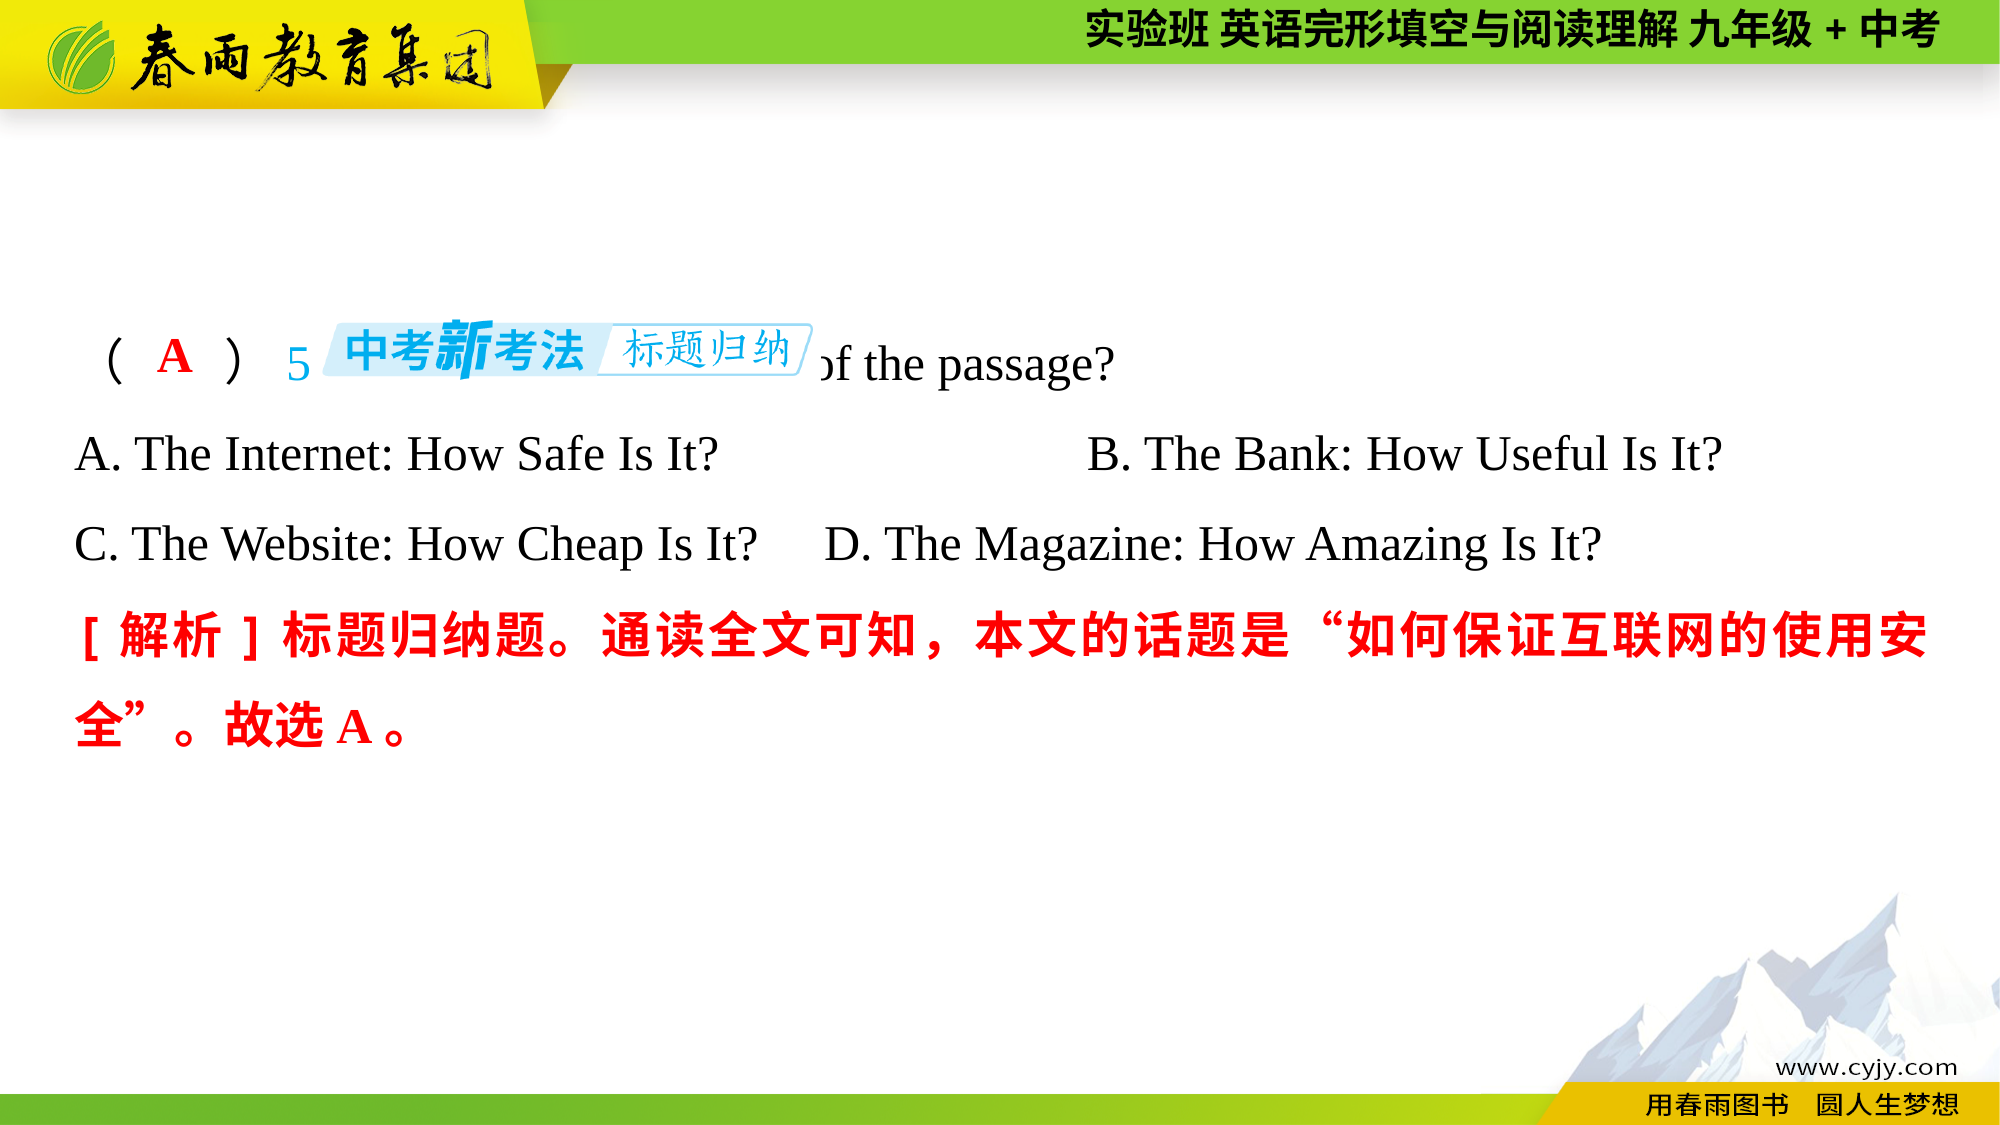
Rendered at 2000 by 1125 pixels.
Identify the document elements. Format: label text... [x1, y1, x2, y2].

text_box [解析]标题归纳题。通读全文可知，本文的话题是“如何保证互联网的使用安全”。故选A。 [59, 581, 1944, 761]
list （ ）5. What is the best title of the passage? A. The Internet: How Safe Is It? B. The Bank: How Useful Is It? C. The Website: How Cheap Is It? D. The Magazine: How Amazing Is It? [59, 293, 1944, 581]
picture [0, 0, 2000, 1125]
text_box A [141, 315, 208, 390]
